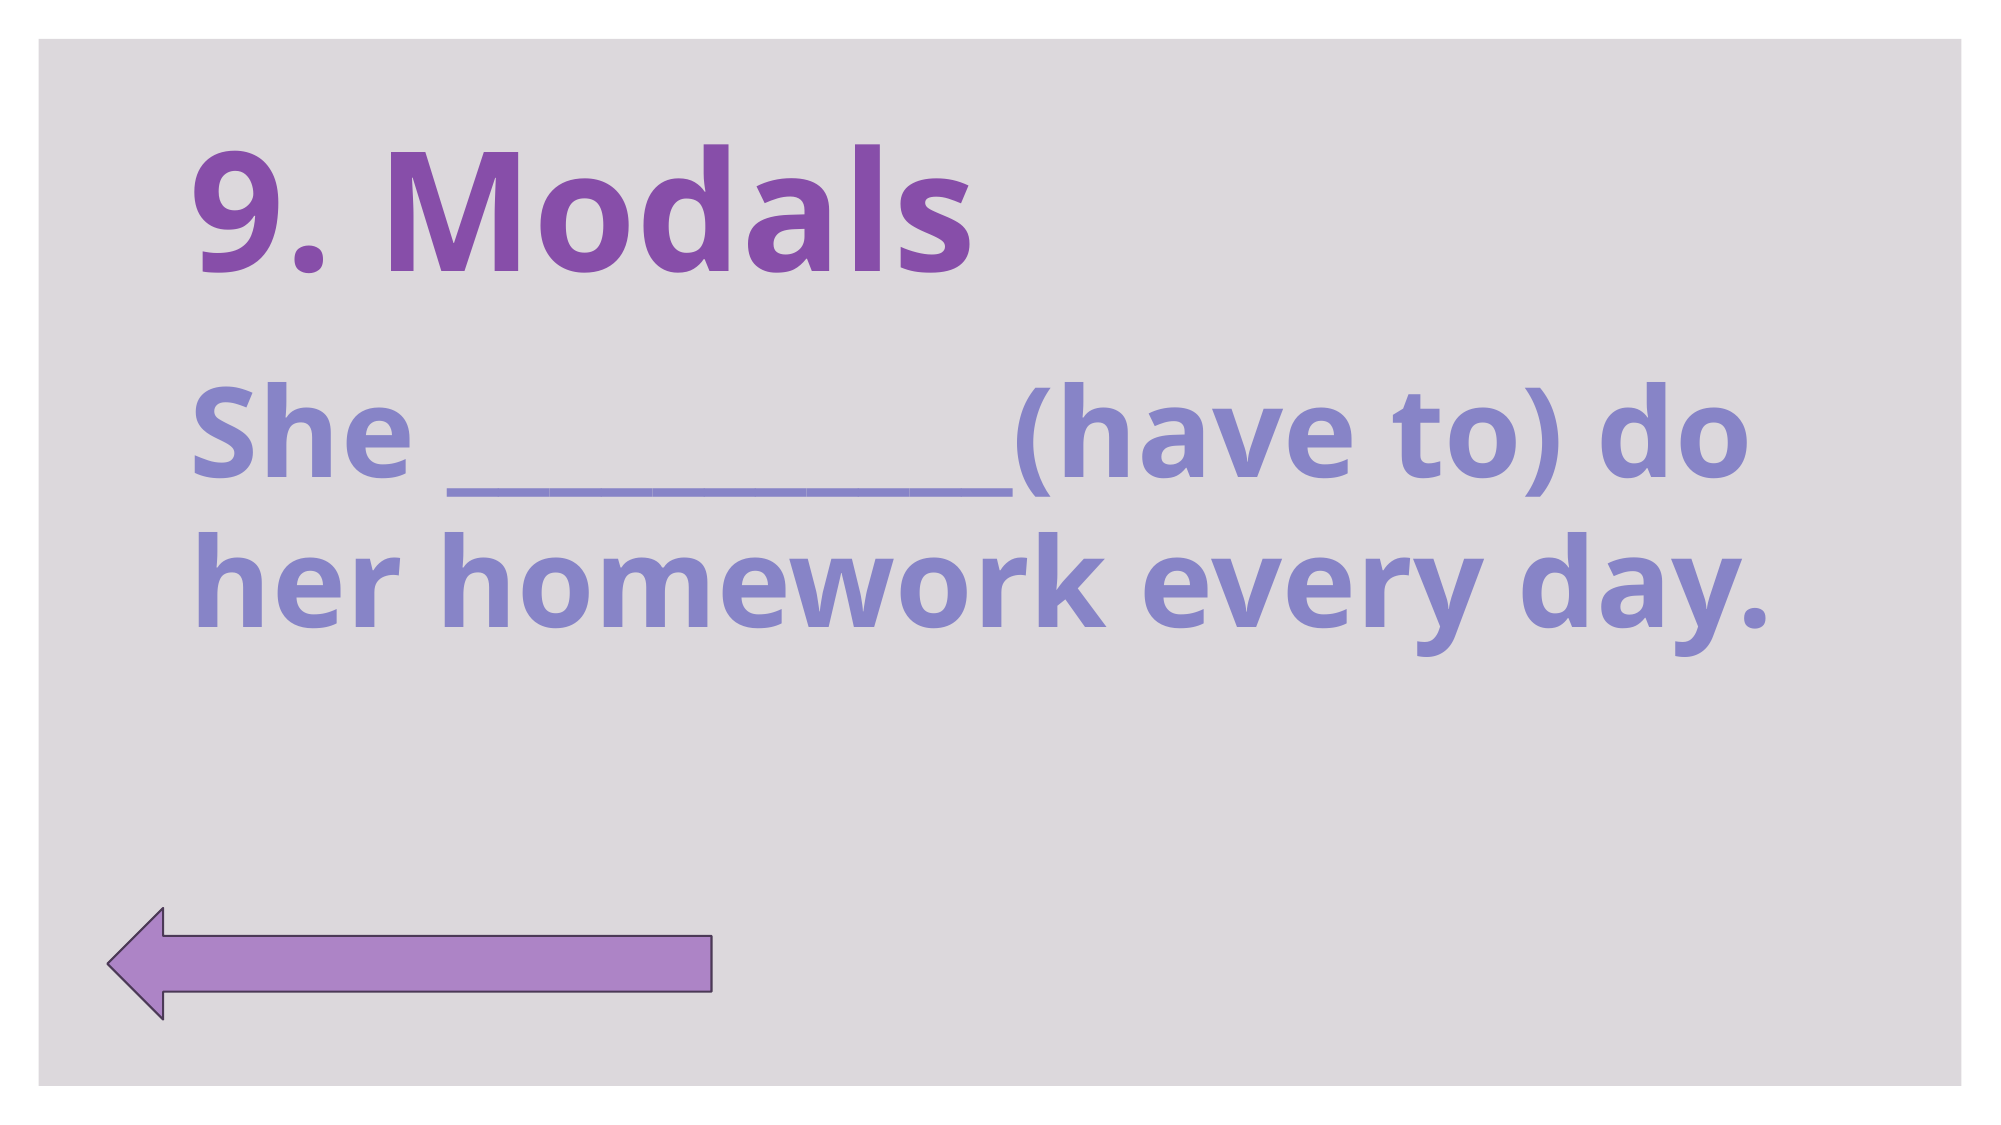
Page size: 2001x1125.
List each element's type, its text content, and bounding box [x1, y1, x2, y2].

title 9. Modals [174, 105, 1825, 331]
list She ___________(have to) do her homework every day. [174, 345, 1825, 990]
text_box [106, 907, 713, 1021]
